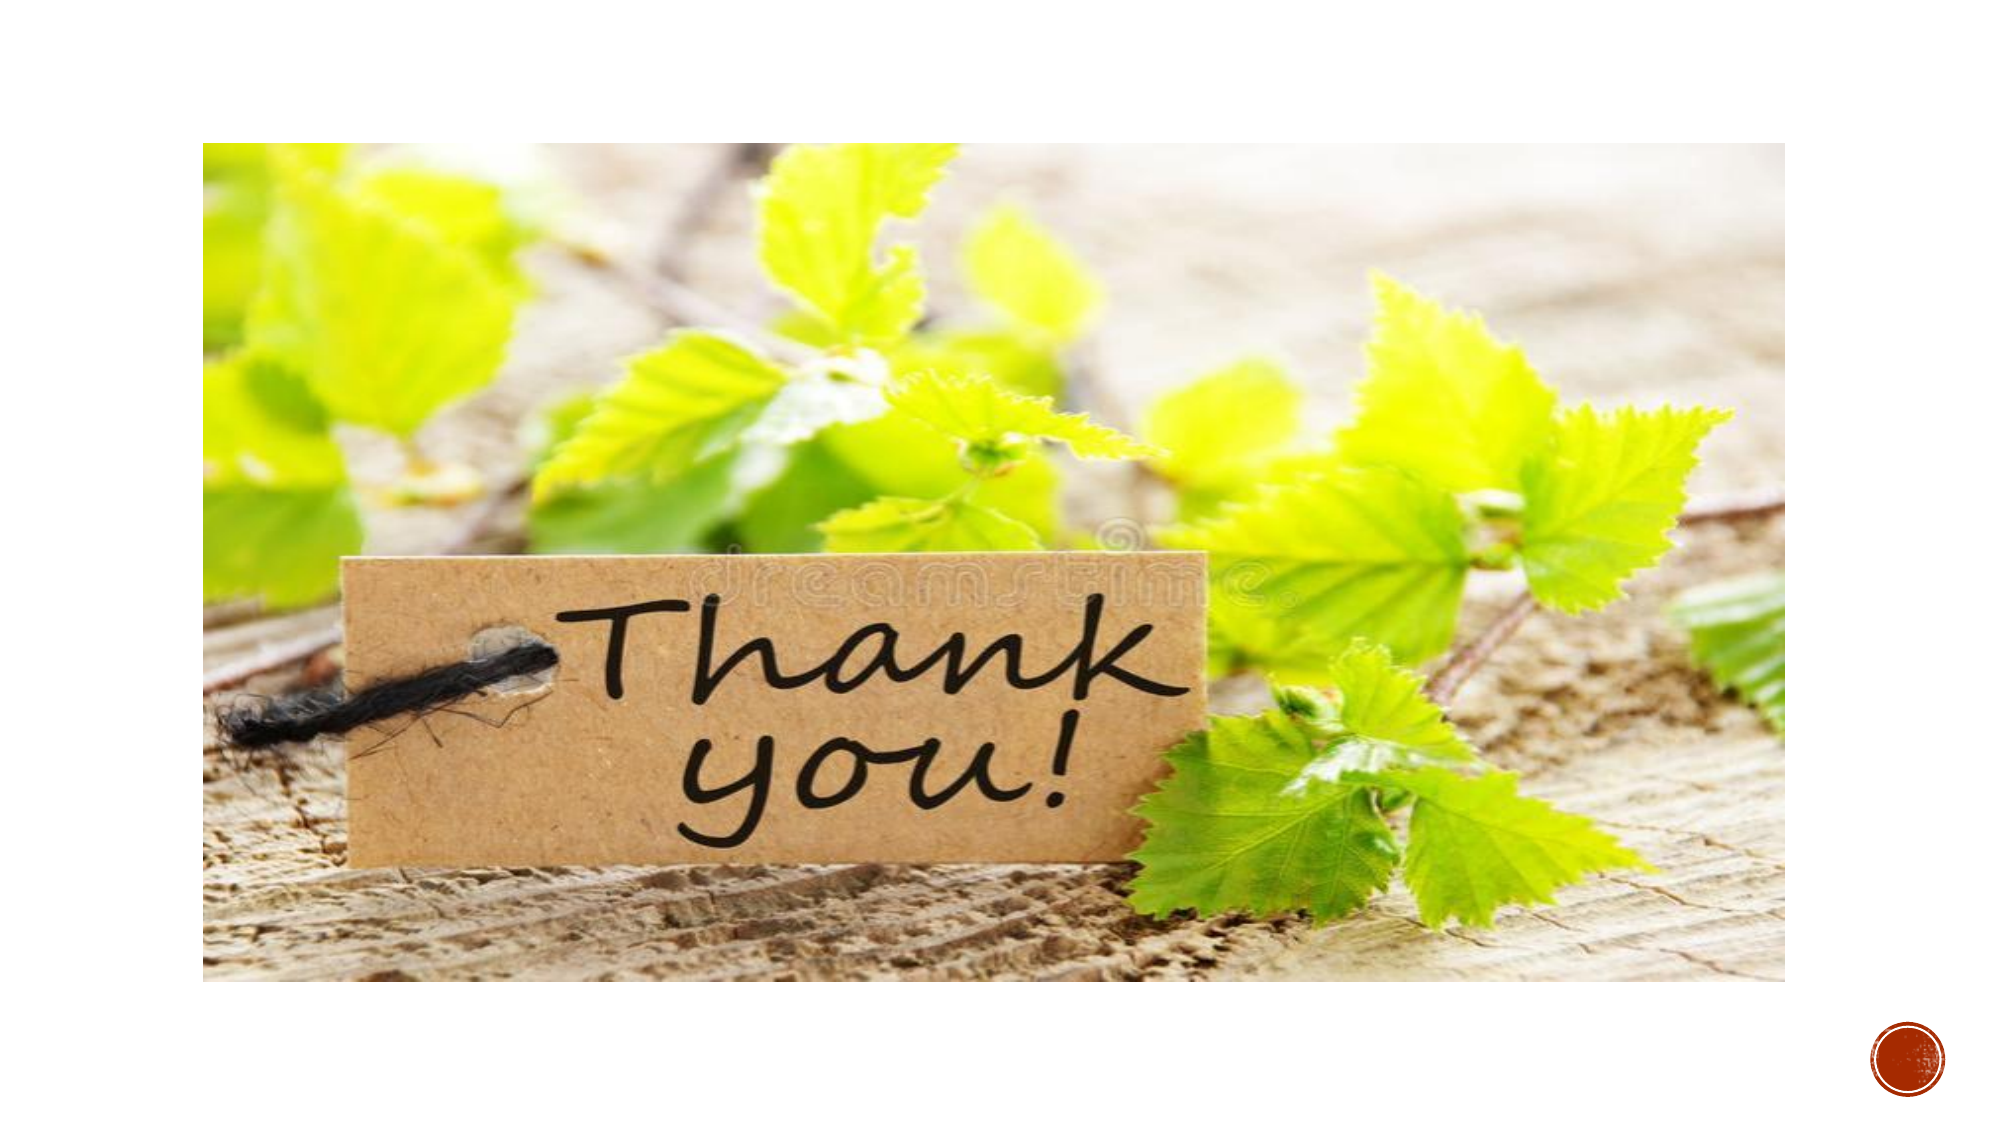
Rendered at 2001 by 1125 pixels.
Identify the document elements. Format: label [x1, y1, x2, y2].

picture [203, 143, 1785, 982]
